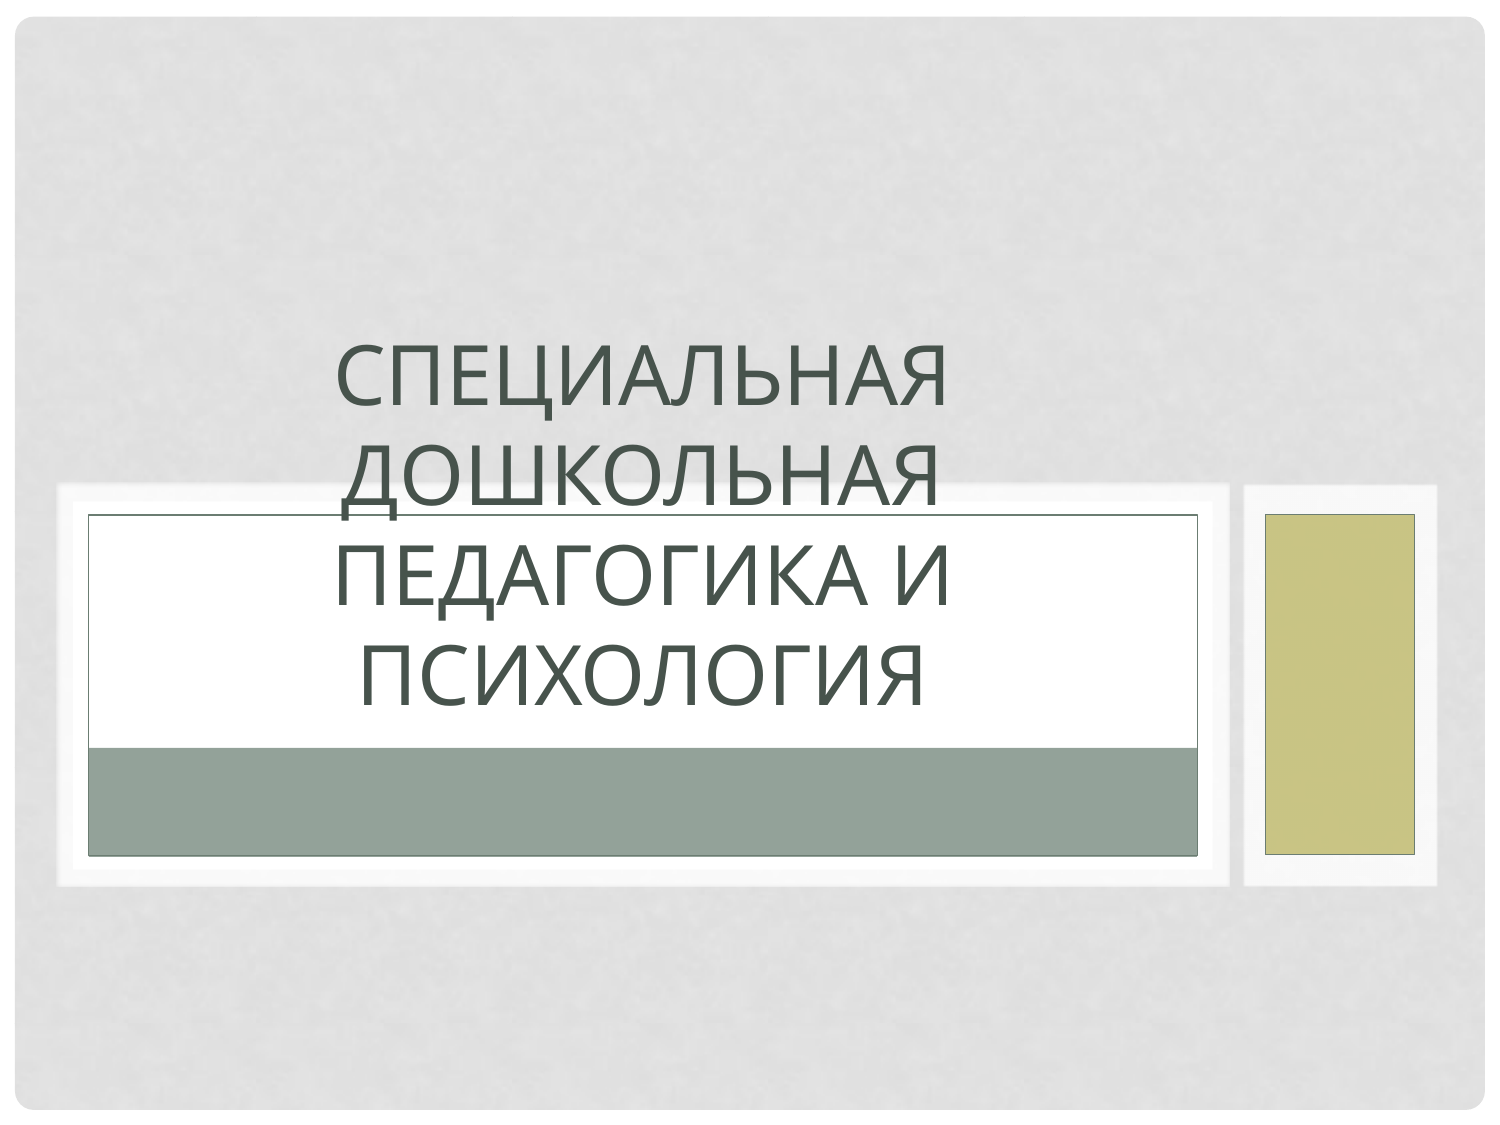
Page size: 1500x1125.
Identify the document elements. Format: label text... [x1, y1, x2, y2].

title Специальная дошкольная педагогика и психология [99, 529, 1187, 730]
